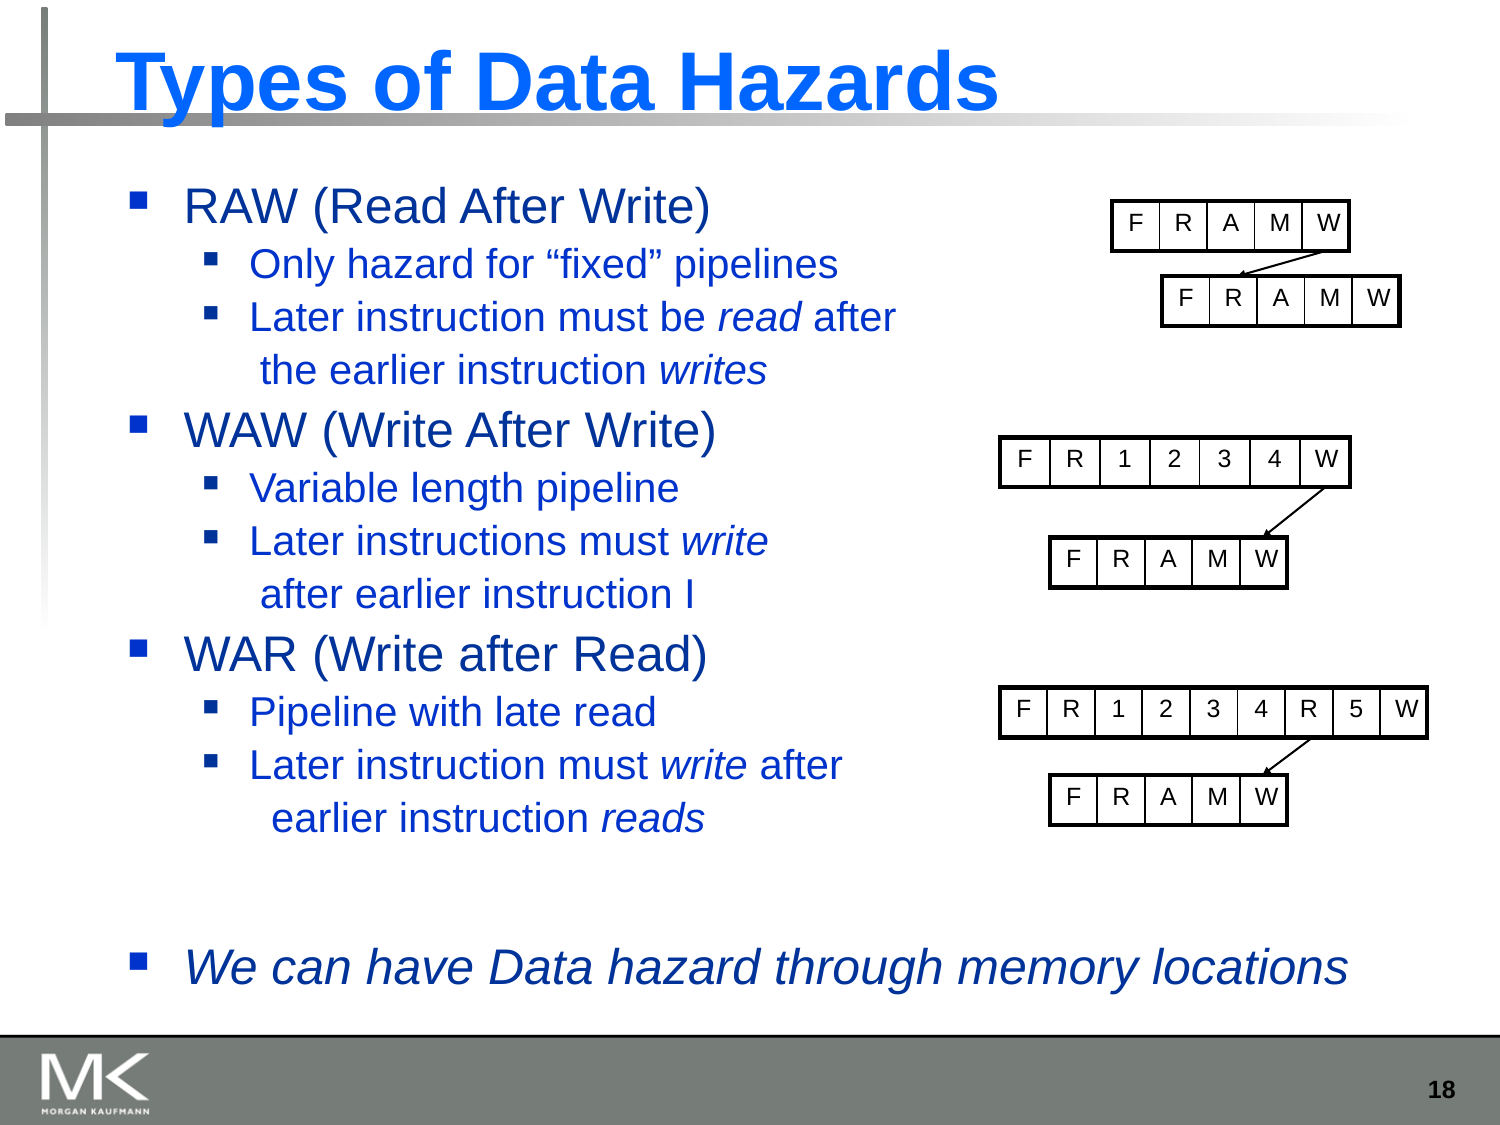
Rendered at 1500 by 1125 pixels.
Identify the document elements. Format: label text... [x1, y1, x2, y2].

table_header M [1255, 203, 1301, 249]
table_header 2 [1151, 440, 1199, 485]
table_header 1 [1101, 440, 1149, 485]
text_box [1262, 737, 1313, 775]
table_header W [1353, 278, 1397, 324]
table_header 1 [1096, 690, 1141, 735]
table_header F [1114, 203, 1159, 249]
table_header R [1210, 278, 1256, 324]
table_header A [1208, 203, 1254, 249]
table_header W [1381, 690, 1425, 735]
table_header R [1160, 203, 1206, 249]
table_header F [1002, 440, 1049, 485]
table_header F [1052, 777, 1096, 823]
table_header 4 [1238, 690, 1284, 735]
table_header A [1146, 777, 1191, 823]
table_header M [1193, 540, 1239, 585]
table_header M [1193, 777, 1239, 823]
table_header R [1048, 690, 1094, 735]
table_header W [1241, 540, 1285, 585]
table_header R [1098, 777, 1144, 823]
table_header M [1305, 278, 1351, 324]
picture [29, 1046, 160, 1123]
table_header 3 [1191, 690, 1237, 735]
table_header 3 [1200, 440, 1249, 485]
table_header F [1164, 278, 1209, 324]
table_header F [1052, 540, 1096, 585]
table_header R [1051, 440, 1099, 485]
title Types of Data Hazards [100, 18, 1460, 135]
table_header 2 [1143, 690, 1189, 735]
table_header W [1301, 440, 1348, 485]
table_header W [1303, 203, 1347, 249]
table_header A [1258, 278, 1304, 324]
table_header F [1002, 690, 1046, 735]
table_header R [1098, 540, 1144, 585]
table_header R [1286, 690, 1332, 735]
list RAW (Read After Write) Only hazard for “fixed” pipelines Later instruction must be read after the earlier instruction writes WAW (Write After Write) Variable length pipeline Later instructions must write after earlier instruction I WAR (Write after Read) Pipeline with late read Later instruction must write after earlier instruction reads We can have Data hazard through memory locations [111, 172, 1470, 1012]
table_header W [1241, 777, 1285, 823]
text_box [1262, 487, 1326, 538]
table_header 4 [1251, 440, 1299, 485]
table_header 5 [1334, 690, 1379, 735]
table_header A [1146, 540, 1191, 585]
text_box [1237, 251, 1325, 278]
